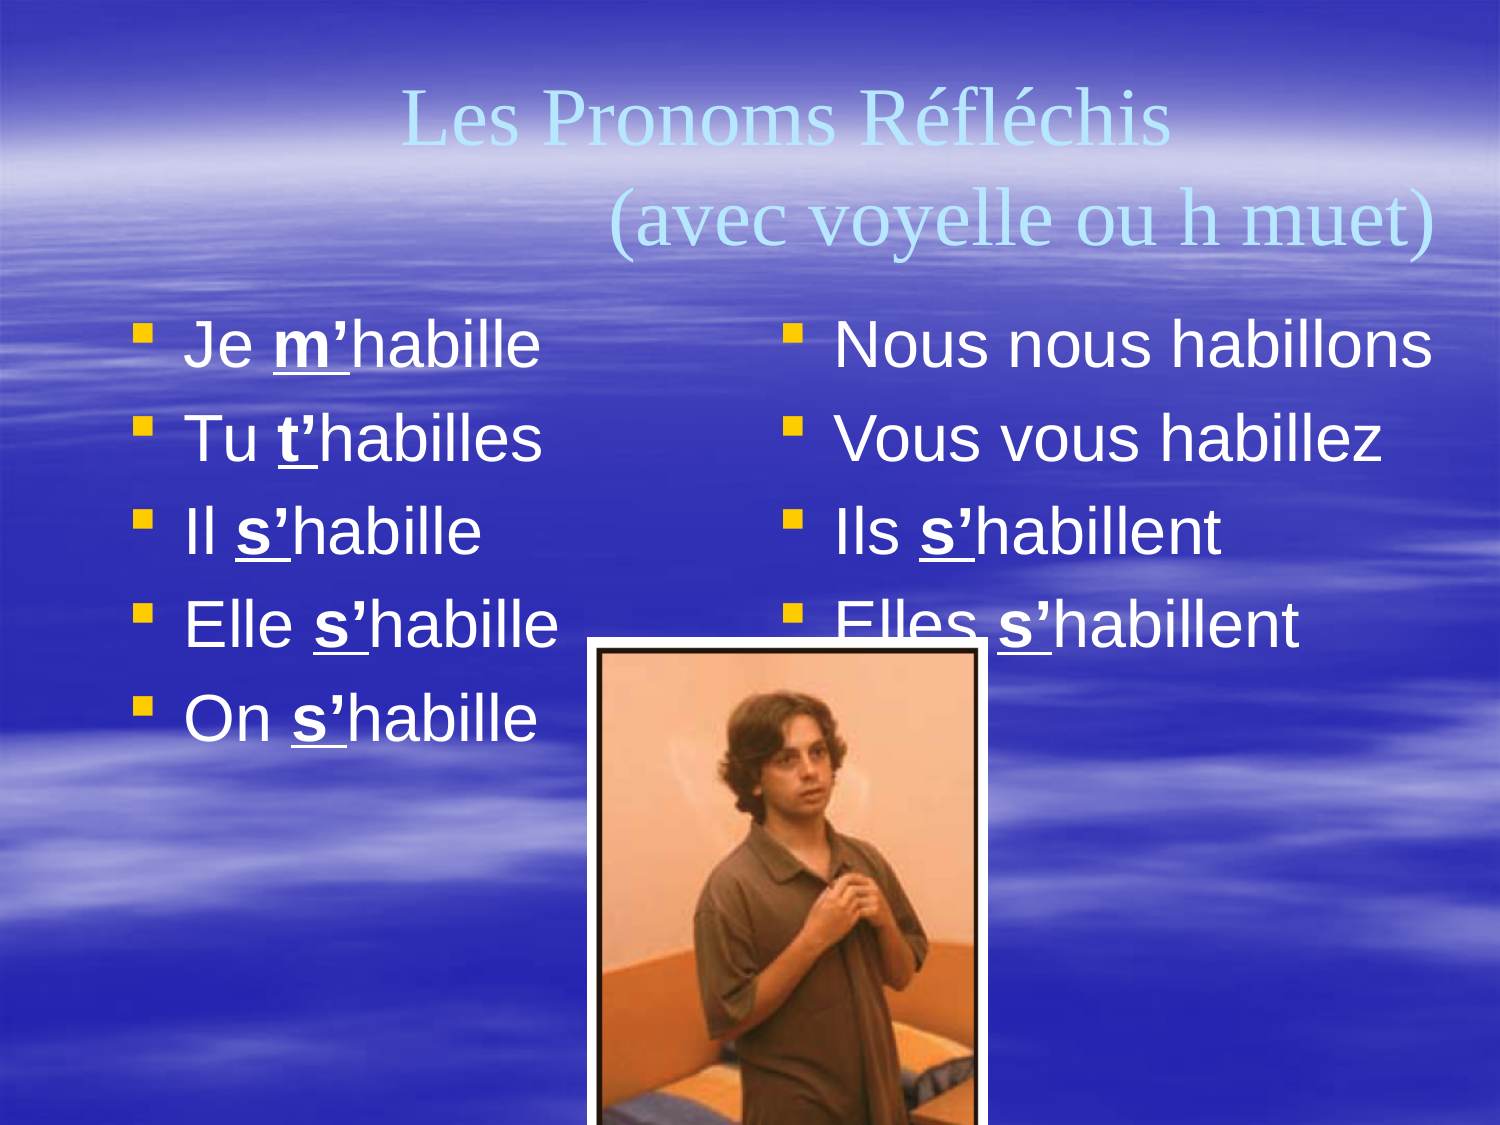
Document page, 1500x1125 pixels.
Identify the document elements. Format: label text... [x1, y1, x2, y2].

picture [587, 637, 988, 1125]
list Je m’habille Tu t’habilles Il s’habille Elle s’habille On s’habille [112, 293, 738, 969]
title Les Pronoms Réfléchis (avec voyelle ou h muet) [112, 68, 1463, 257]
list Nous nous habillons Vous vous habillez Ils s’habillent Elles s’habillent [762, 293, 1450, 969]
